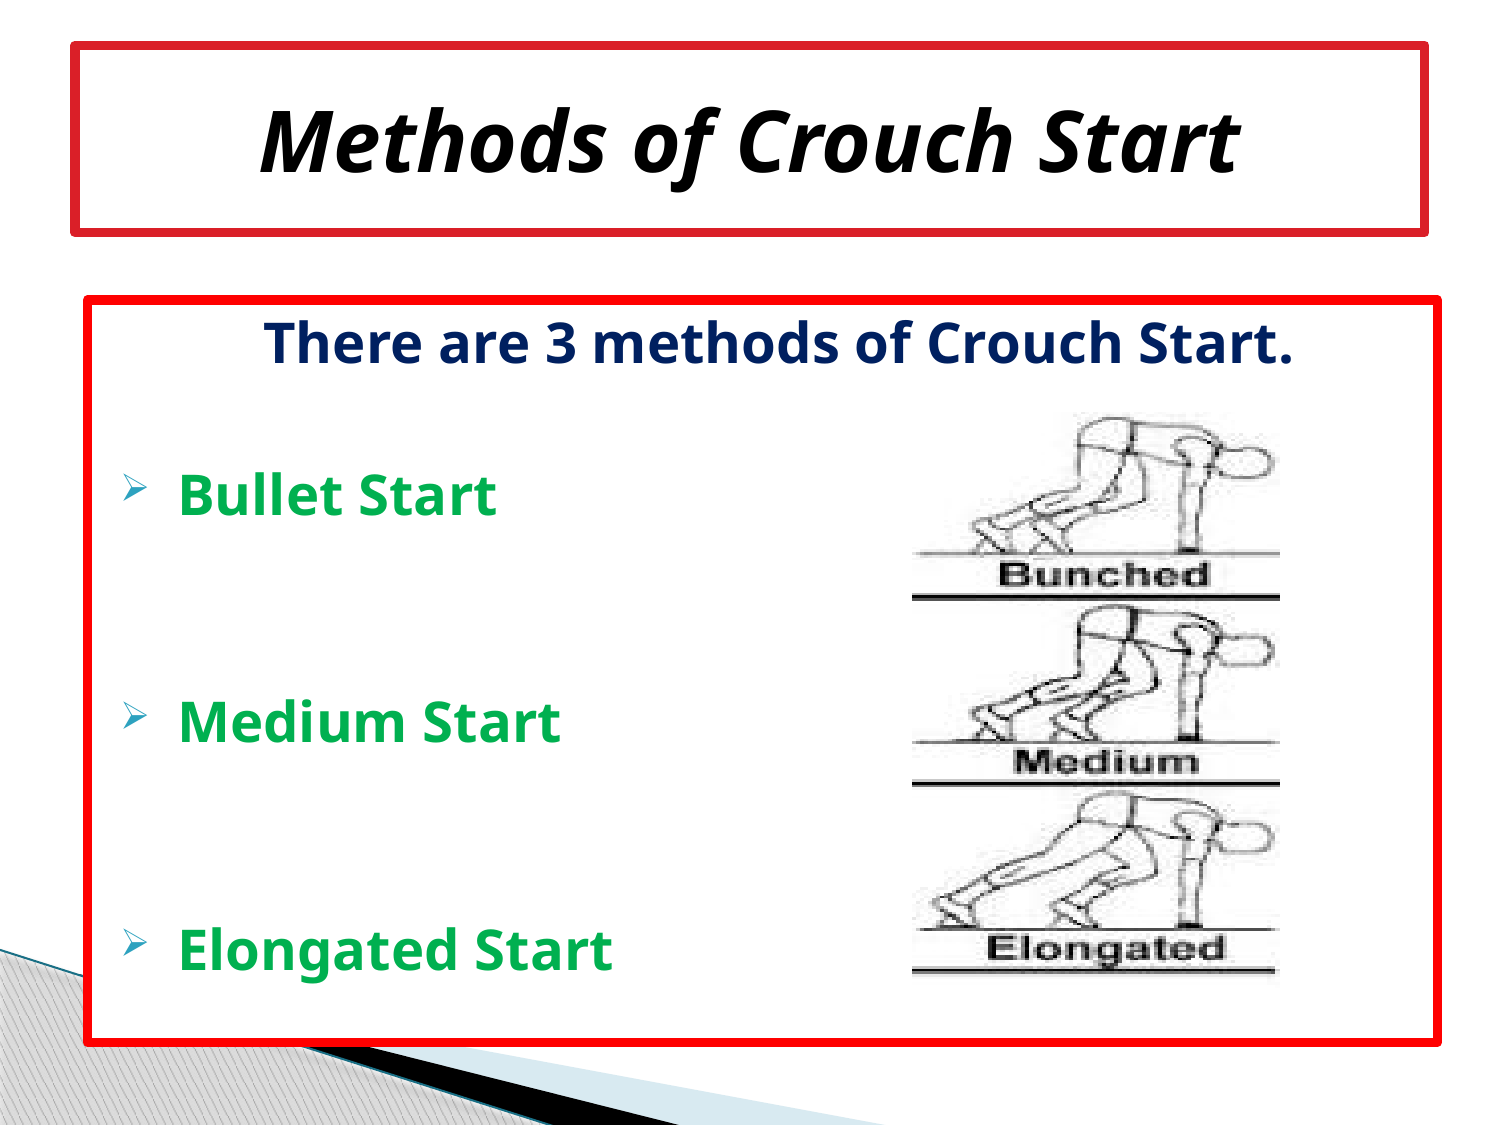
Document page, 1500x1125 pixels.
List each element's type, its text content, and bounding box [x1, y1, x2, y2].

picture [912, 412, 1280, 988]
list There are 3 methods of Crouch Start. Bullet Start Medium Start Elongated Start [83, 295, 1442, 1047]
title Methods of Crouch Start [70, 41, 1429, 237]
